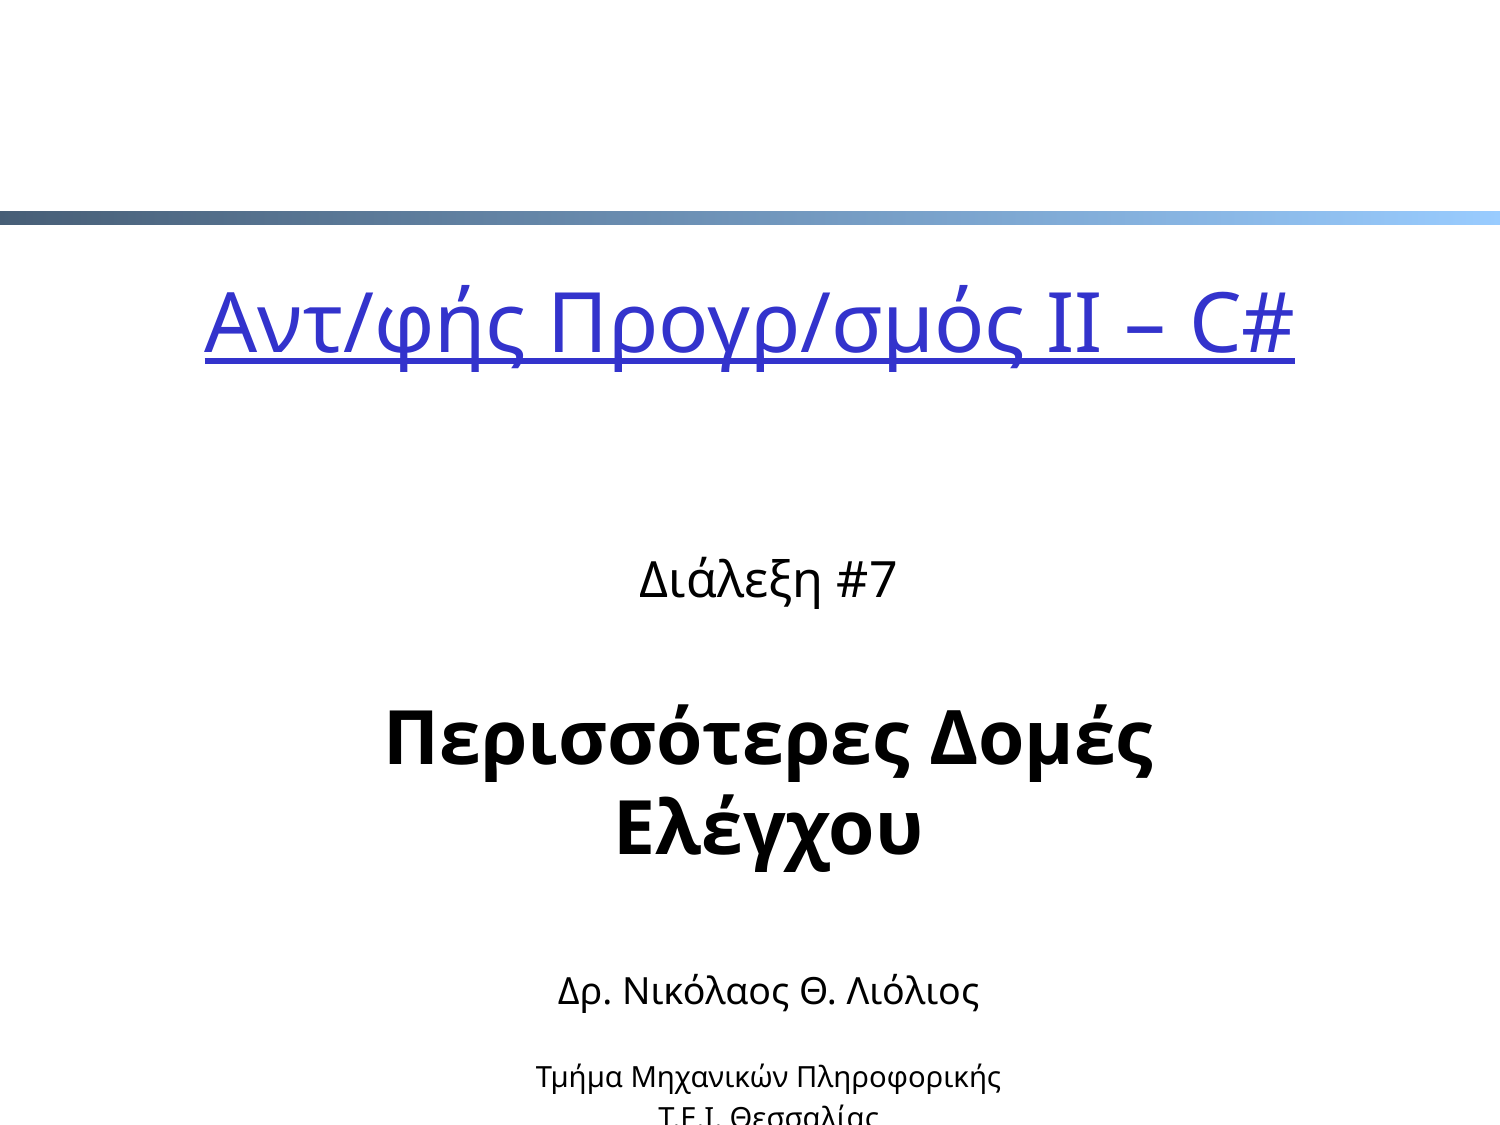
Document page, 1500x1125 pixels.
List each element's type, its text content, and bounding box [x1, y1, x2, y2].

title Αντ/φής Προγρ/σμός ΙΙ – C# [112, 237, 1388, 400]
subtitle Διάλεξη #7 Περισσότερες Δομές Ελέγχου Δρ. Νικόλαος Θ. Λιόλιος Τμήμα Μηχανικών Πληροφορικής Τ.Ε.Ι. Θεσσαλίας e-mail: nliolios@uth.gr [237, 500, 1300, 1100]
